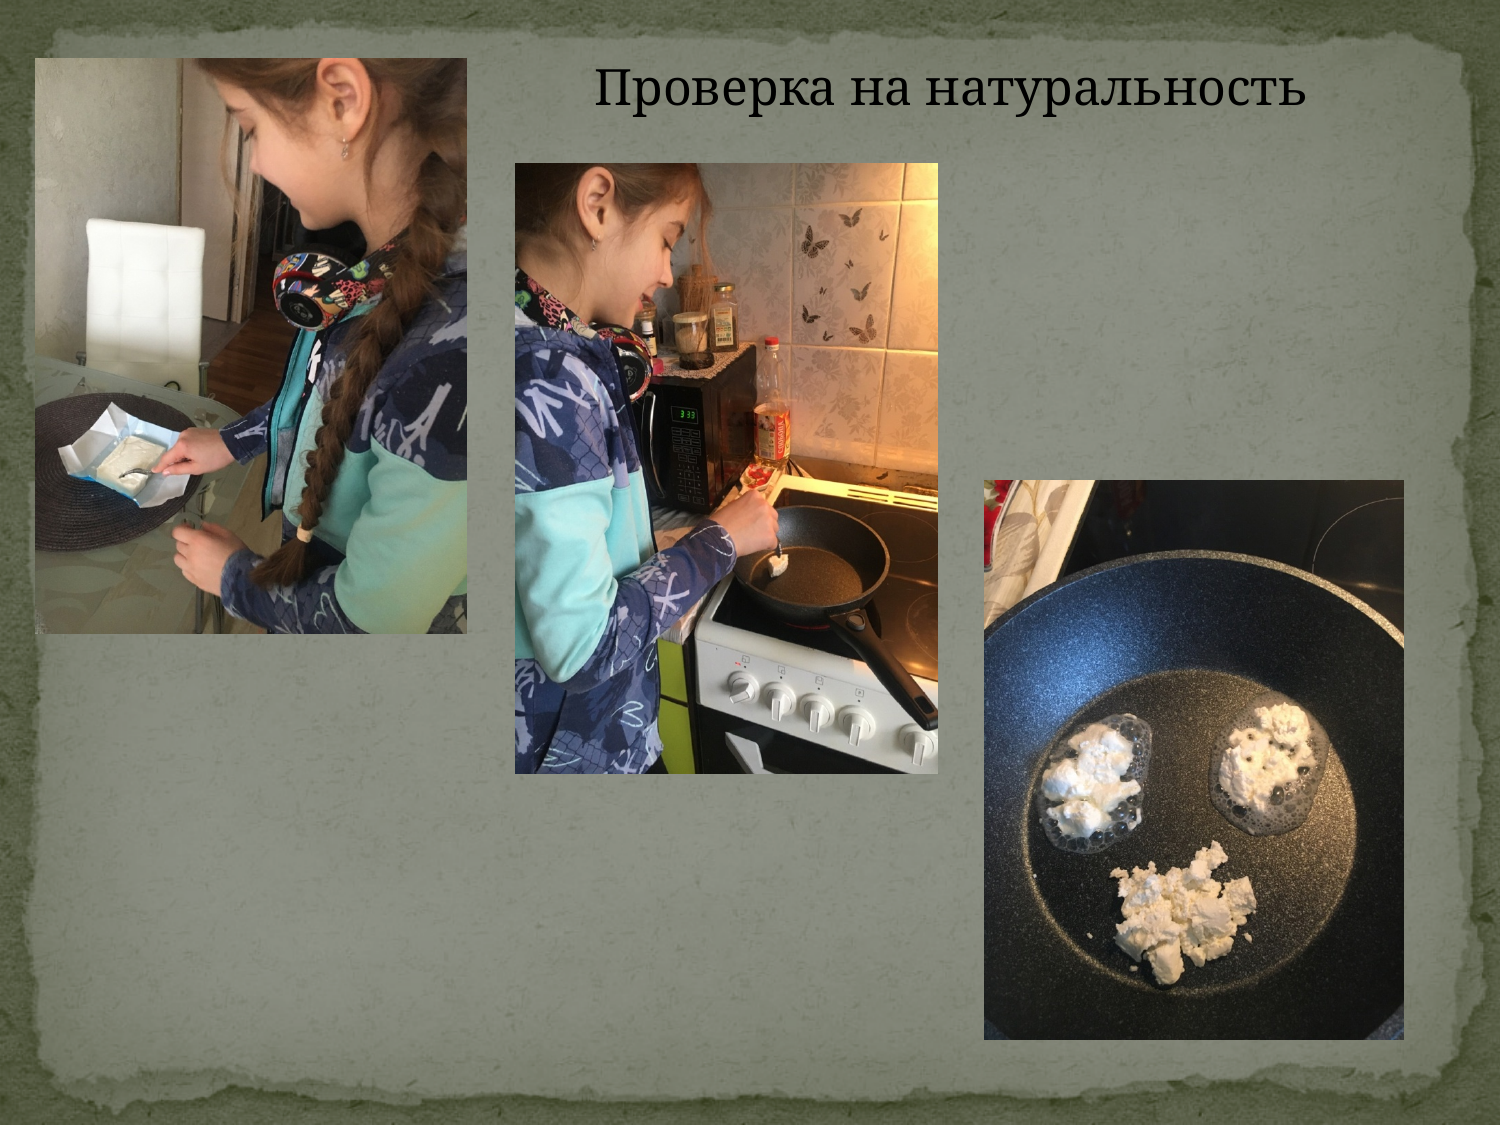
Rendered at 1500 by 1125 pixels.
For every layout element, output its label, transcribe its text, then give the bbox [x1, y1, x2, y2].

picture [984, 480, 1404, 1040]
picture [515, 163, 938, 774]
text_box Проверка на натуральность [579, 48, 1323, 123]
picture [35, 58, 467, 634]
